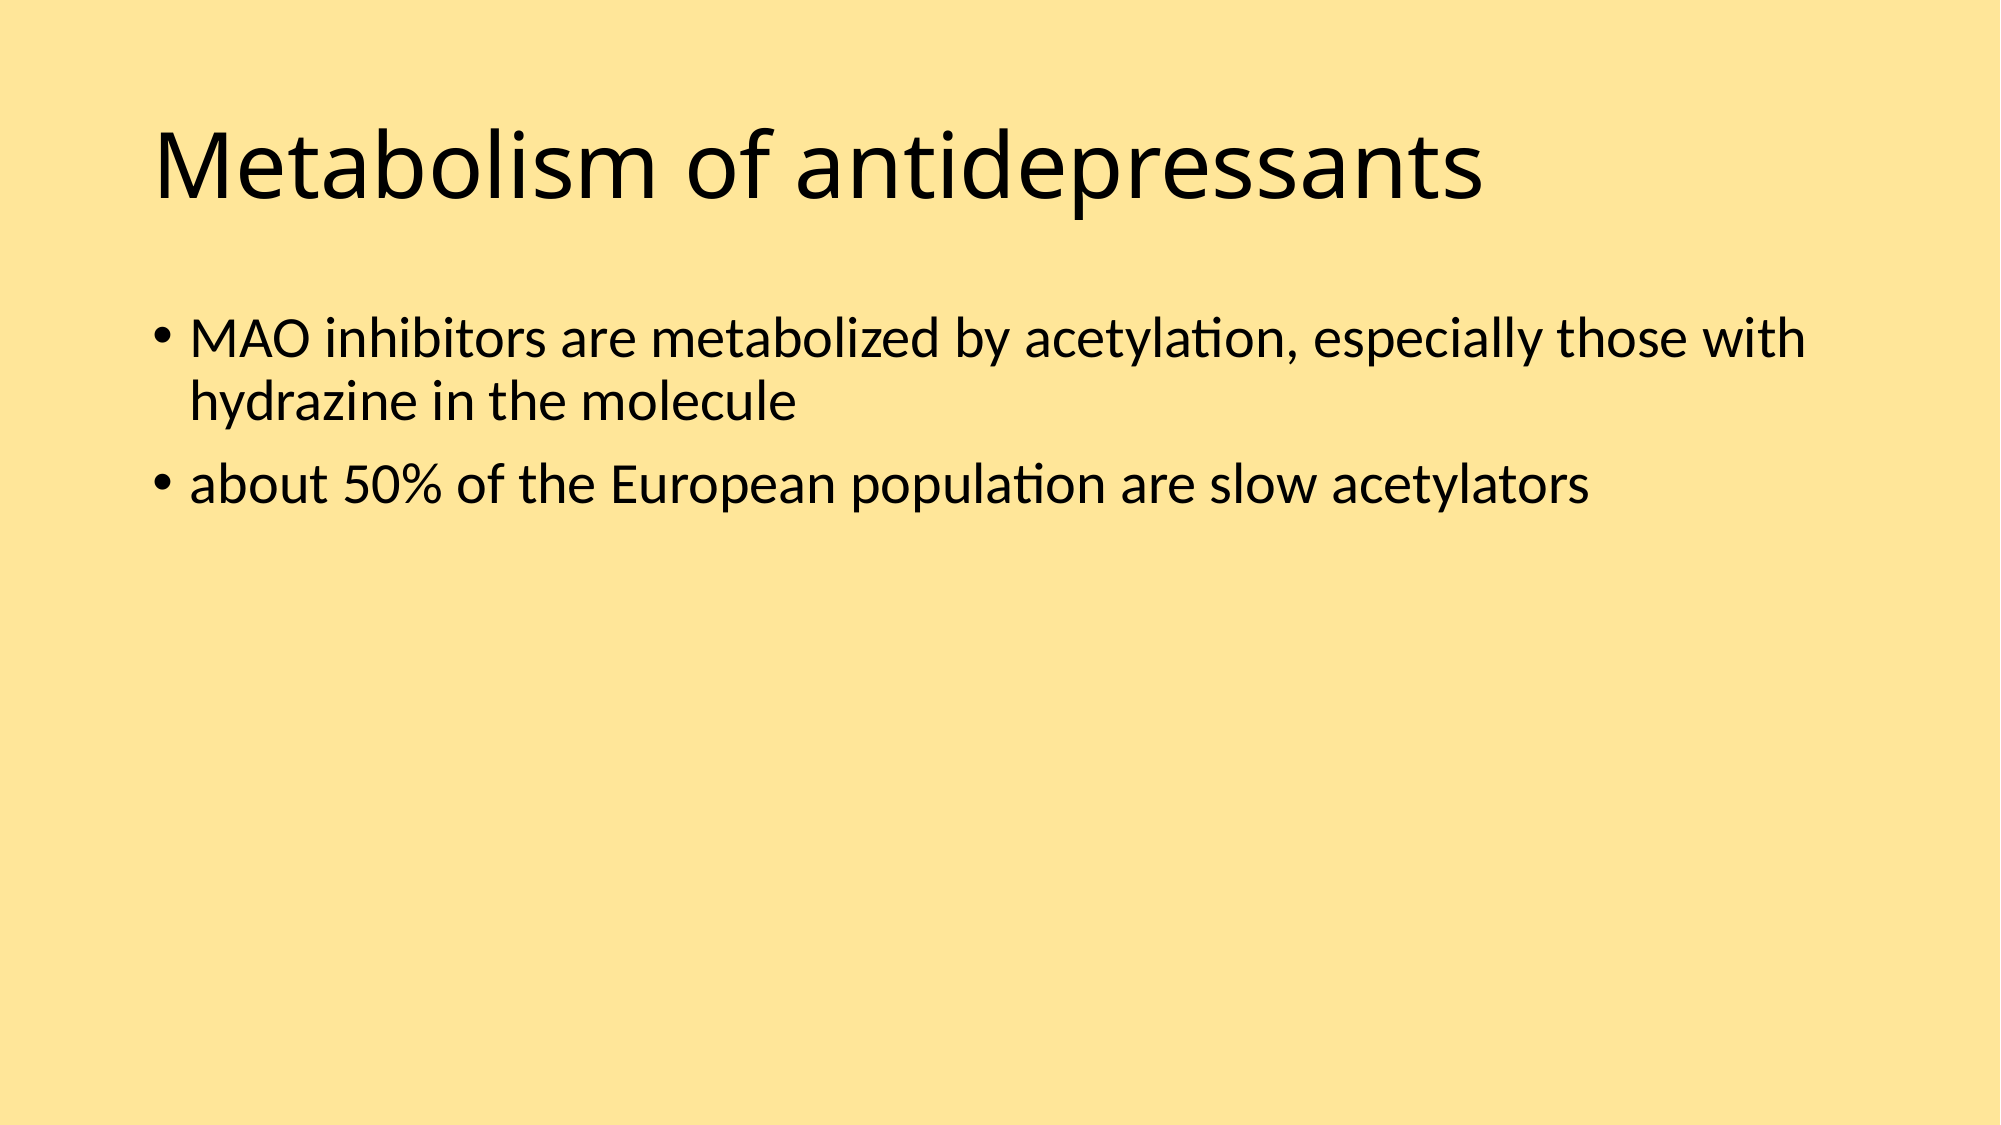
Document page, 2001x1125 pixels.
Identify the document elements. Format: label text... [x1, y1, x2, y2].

title Metabolism of antidepressants [137, 59, 1863, 278]
list MAO inhibitors are metabolized by acetylation, especially those with hydrazine in the molecule about 50% of the European population are slow acetylators [137, 299, 1863, 1014]
